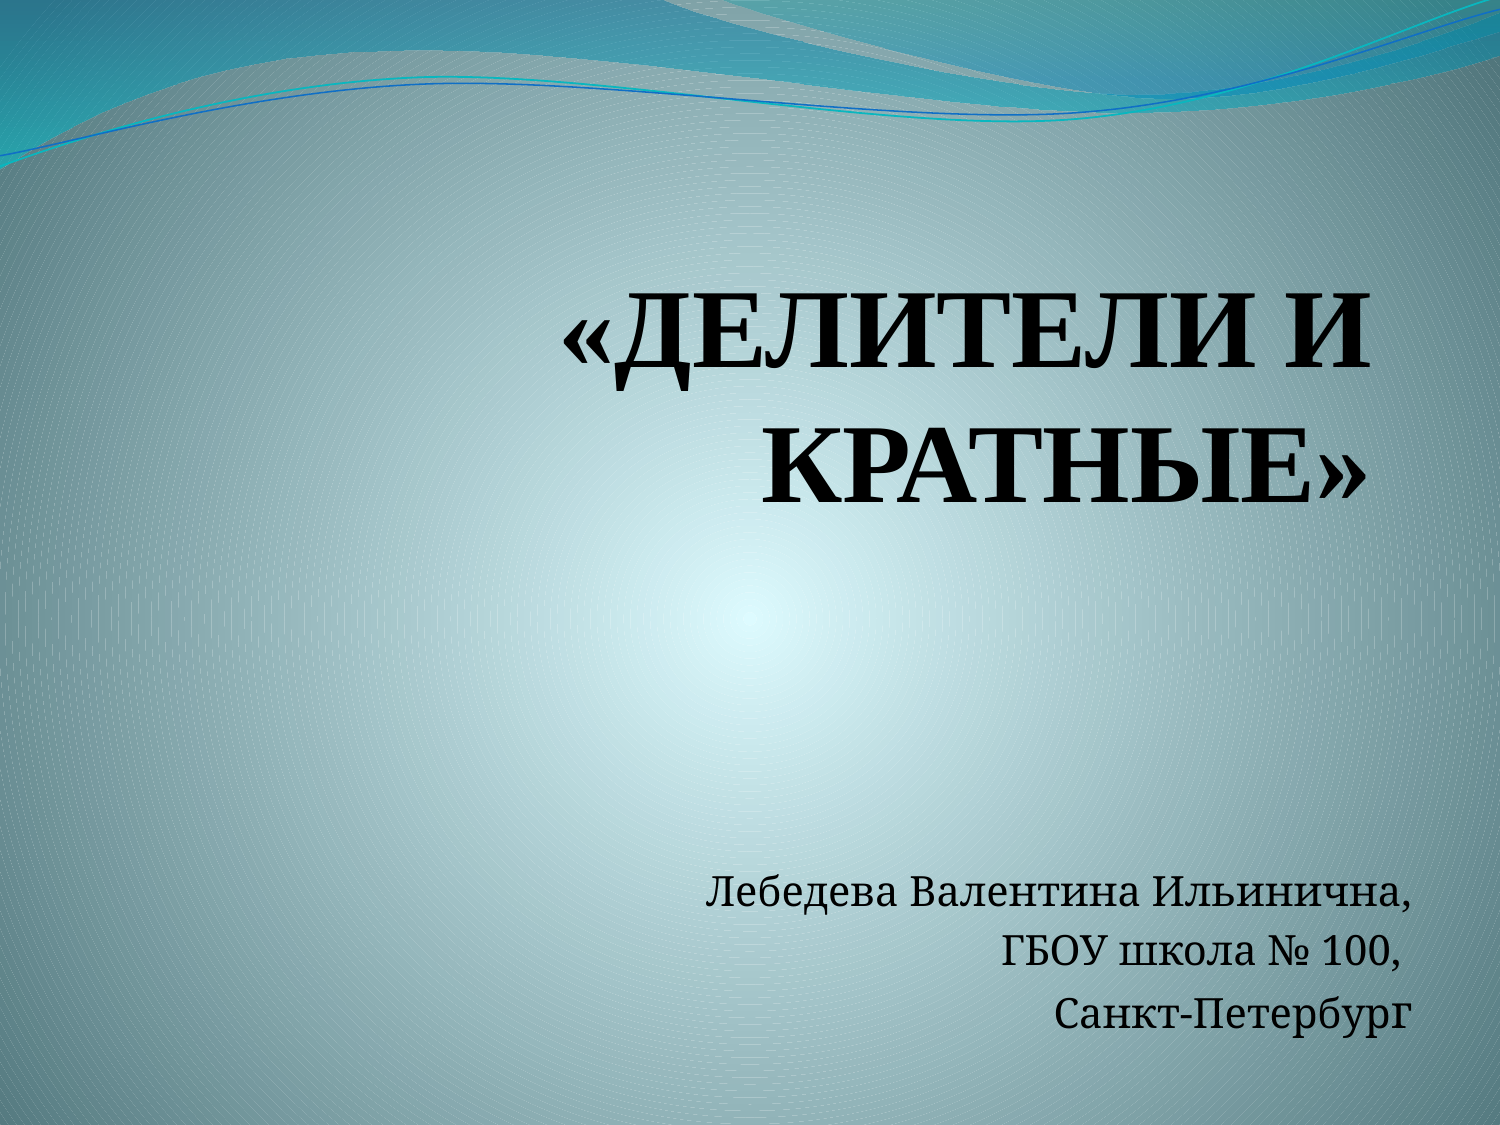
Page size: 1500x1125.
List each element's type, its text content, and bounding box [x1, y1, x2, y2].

subtitle Лебедева Валентина Ильинична, ГБОУ школа № 100, Санкт-Петербург [147, 857, 1423, 1055]
title «Делители и кратные» [87, 224, 1376, 525]
